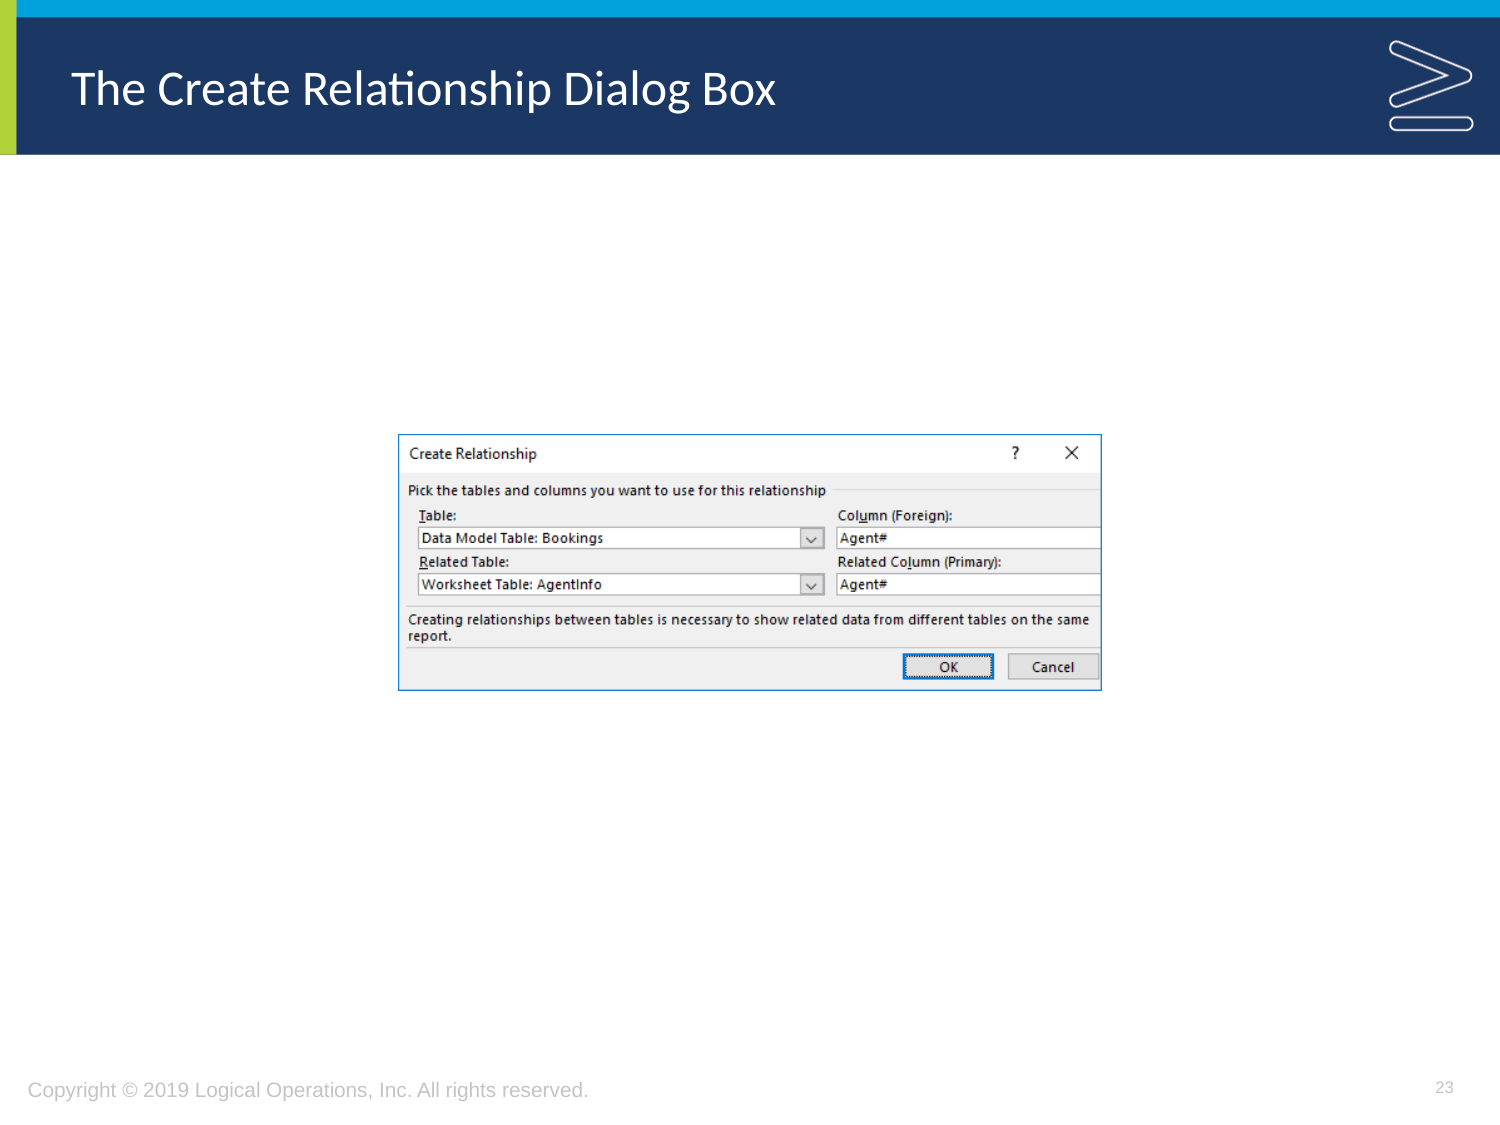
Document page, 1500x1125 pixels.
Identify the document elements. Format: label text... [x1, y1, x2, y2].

picture [0, 0, 56, 155]
picture [398, 434, 1102, 691]
picture [1350, 18, 1500, 155]
title The Create Relationship Dialog Box [56, 16, 1350, 155]
slide_number 23 [1118, 1057, 1469, 1118]
